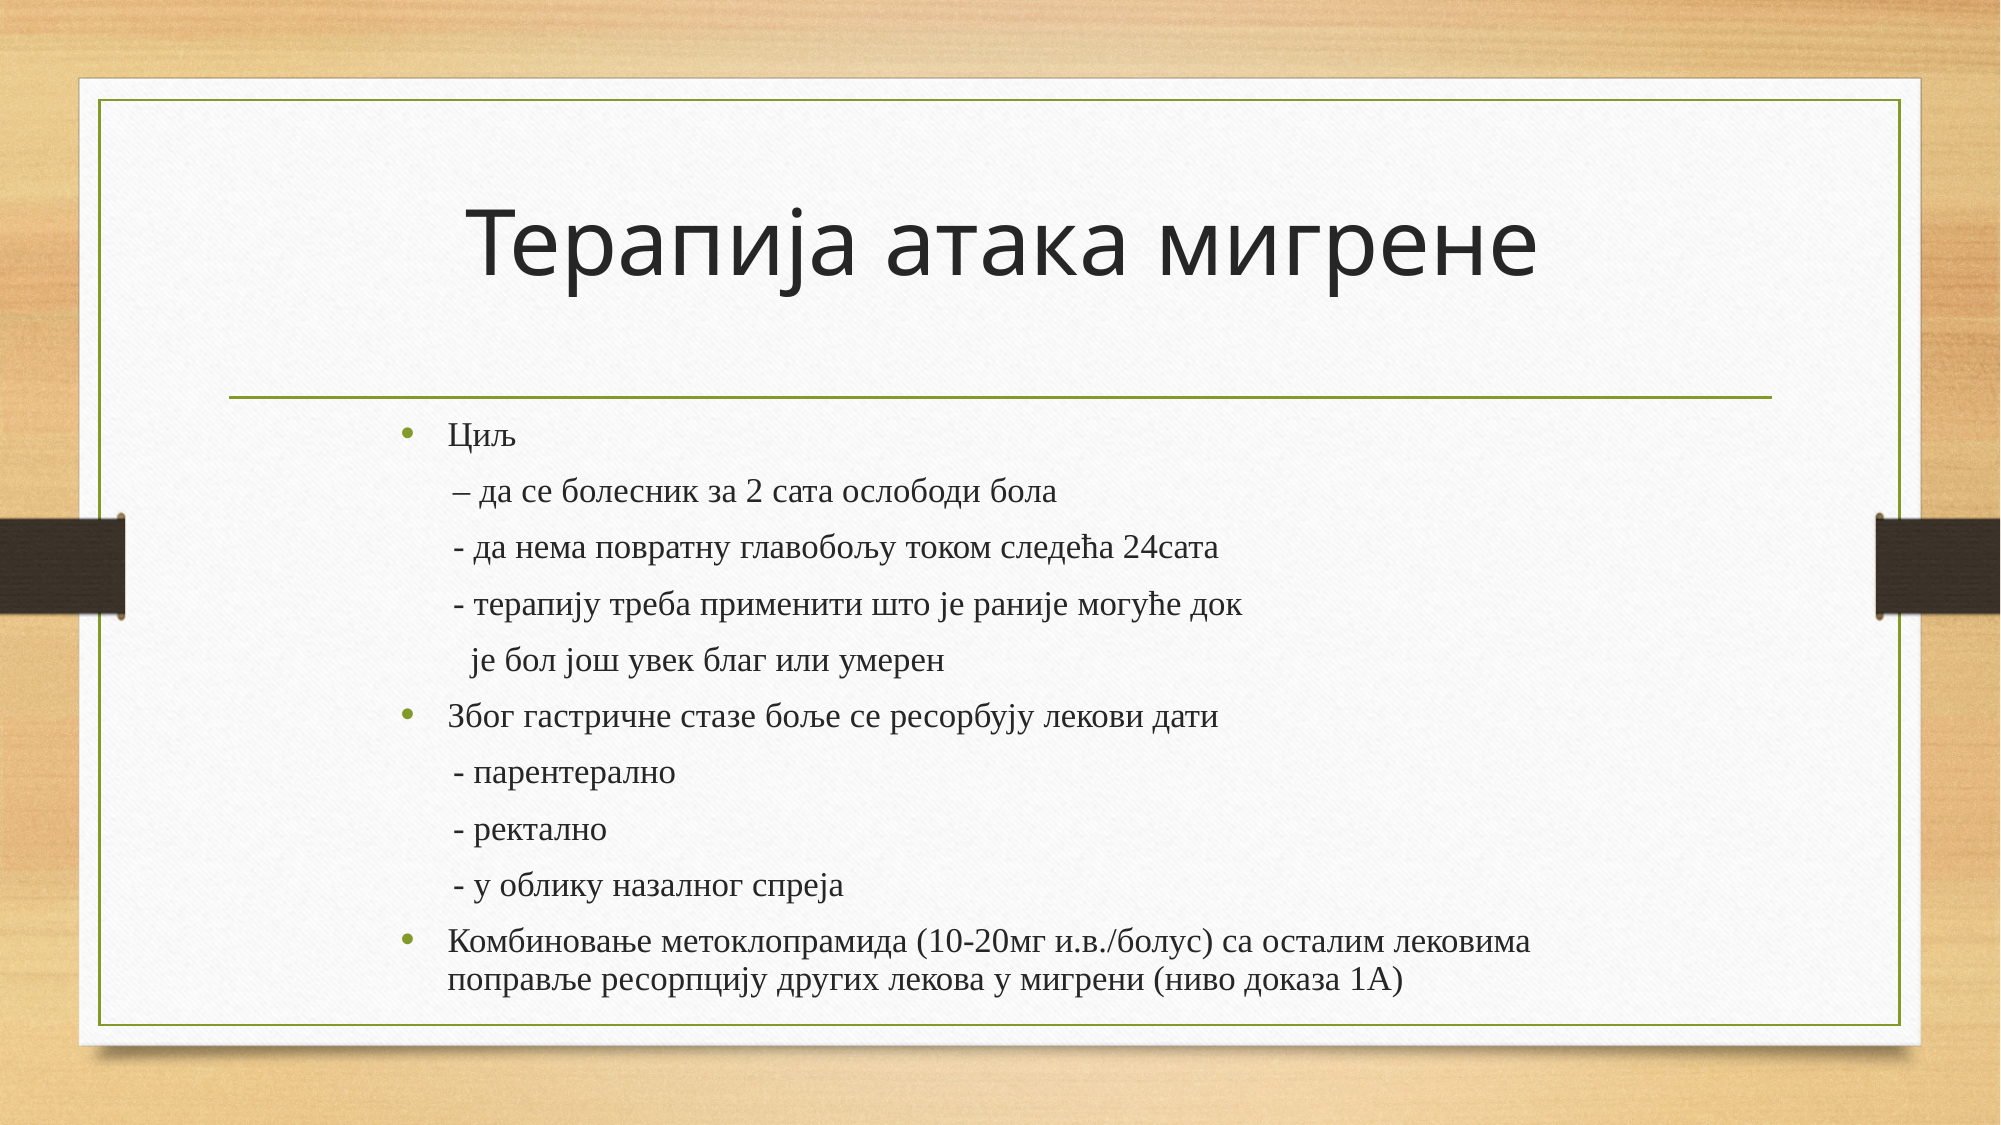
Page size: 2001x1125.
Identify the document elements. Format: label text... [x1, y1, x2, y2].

picture [0, 0, 2001, 1125]
list Циљ – да се болесник за 2 сата ослободи бола - да нема повратну главобољу током следећа 24сата - терапију треба применити што је раније могуће док је бол још увек благ или умерен Због гастричне стазе боље се ресорбују лекови дати - парентерално - ректално - у облику назалног спреја Комбиновање метоклопрамида (10-20мг и.в./болус) са осталим лековима поправље ресорпцију других лекова у мигрени (ниво доказа 1А) [385, 408, 1621, 1012]
title Терапија атака мигрене [315, 160, 1691, 318]
